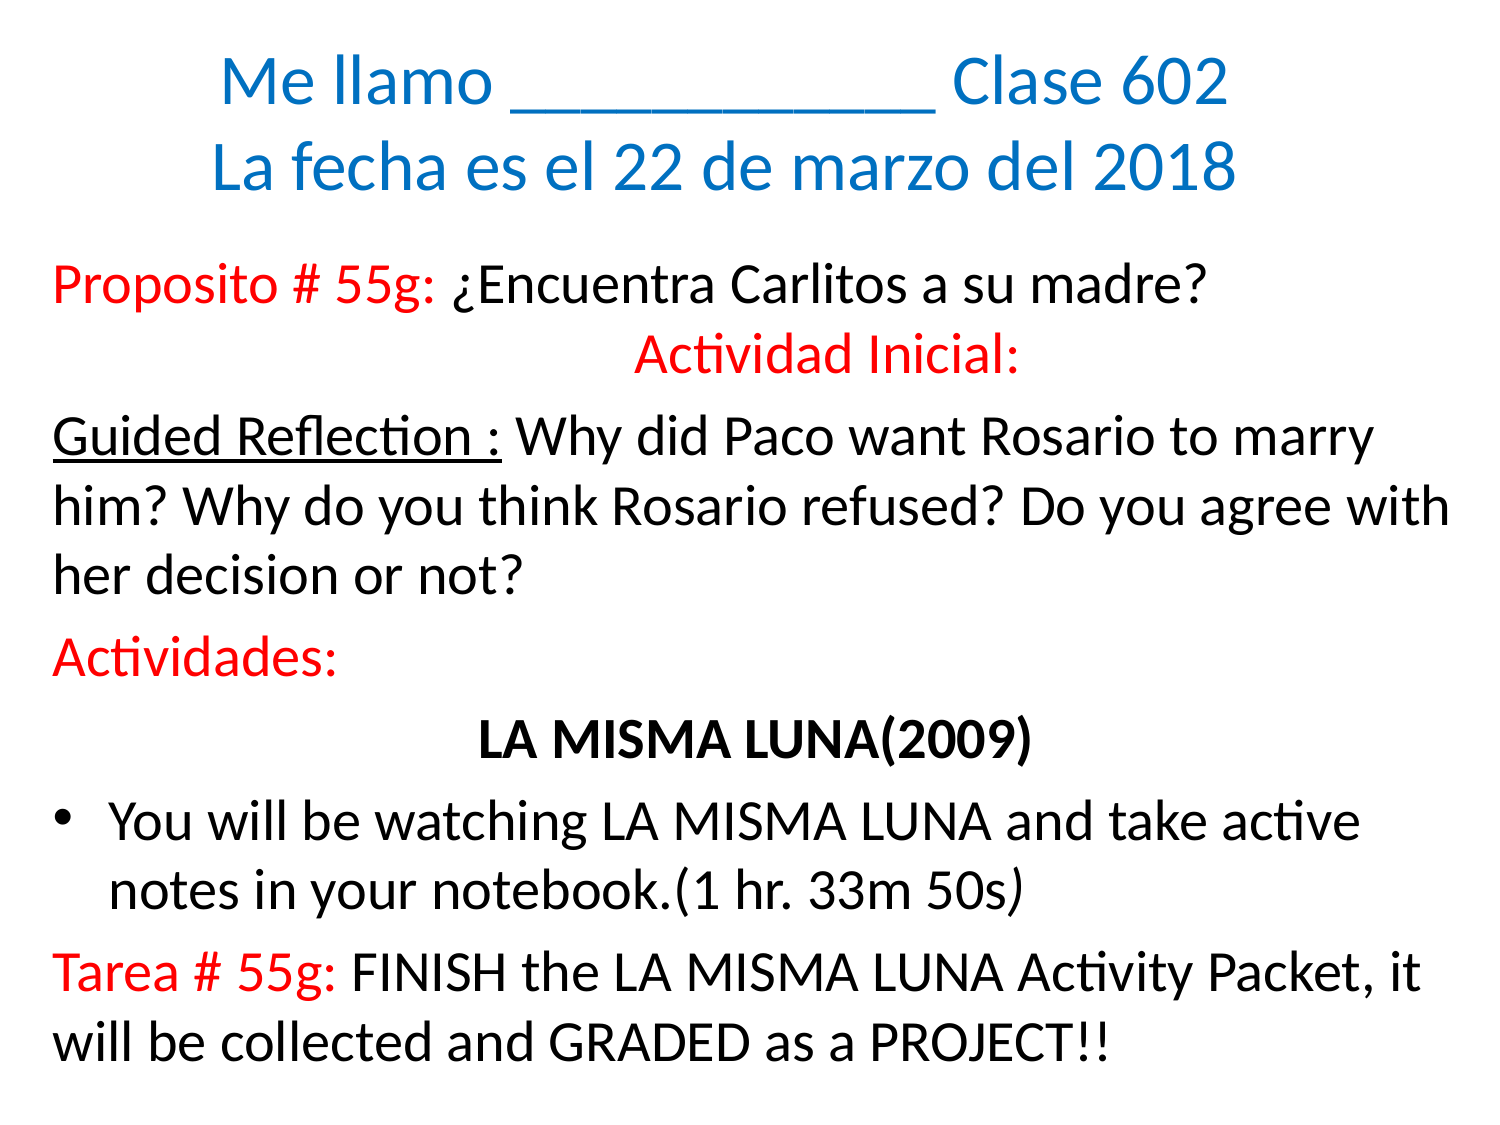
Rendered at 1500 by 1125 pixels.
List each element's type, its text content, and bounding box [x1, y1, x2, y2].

list Proposito # 55g: ¿Encuentra Carlitos a su madre? Actividad Inicial: Guided Reflection : Why did Paco want Rosario to marry him? Why do you think Rosario refused? Do you agree with her decision or not? Actividades: LA MISMA LUNA(2009) You will be watching LA MISMA LUNA and take active notes in your notebook.(1 hr. 33m 50s) Tarea # 55g: FINISH the LA MISMA LUNA Activity Packet, it will be collected and GRADED as a PROJECT!! [37, 237, 1475, 1000]
title Me llamo ____________ Clase 602 La fecha es el 22 de marzo del 2018 [50, 24, 1400, 213]
